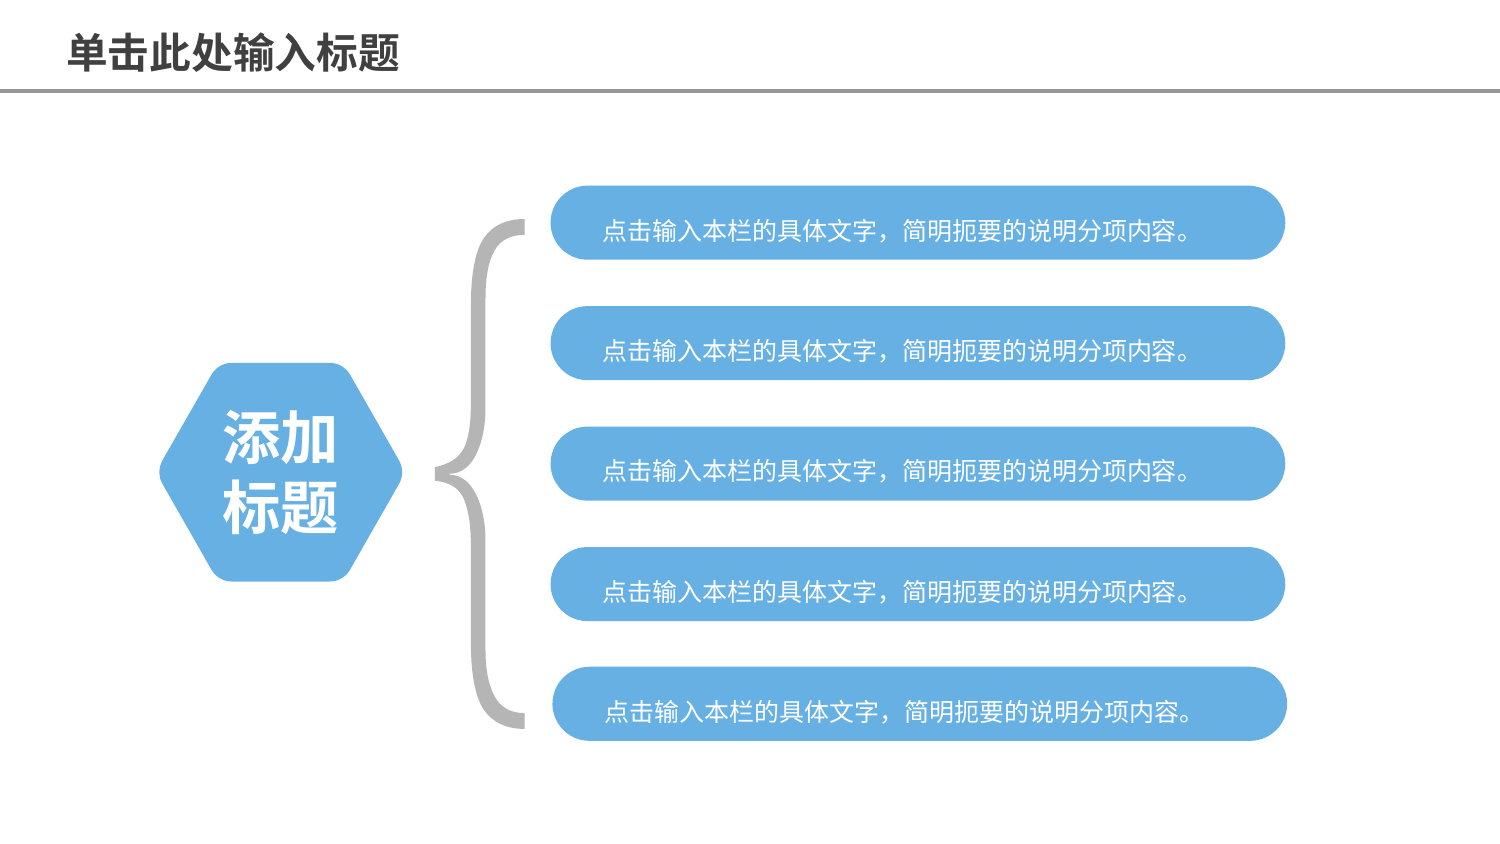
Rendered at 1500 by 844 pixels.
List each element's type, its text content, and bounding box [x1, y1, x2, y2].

text_box 单击此处输入标题 [51, 9, 443, 85]
text_box [548, 544, 1288, 624]
text_box [159, 362, 403, 582]
text_box 点击输入本栏的具体文字，简明扼要的说明分项内容。 [602, 329, 1220, 366]
text_box 添加标题 [206, 401, 356, 542]
text_box 点击输入本栏的具体文字，简明扼要的说明分项内容。 [602, 449, 1220, 486]
text_box [548, 183, 1288, 262]
text_box 点击输入本栏的具体文字，简明扼要的说明分项内容。 [604, 690, 1222, 726]
text_box 点击输入本栏的具体文字，简明扼要的说明分项内容。 [602, 570, 1220, 607]
text_box 点击输入本栏的具体文字，简明扼要的说明分项内容。 [602, 209, 1220, 246]
text_box [548, 424, 1288, 503]
text_box [550, 664, 1290, 743]
text_box [548, 303, 1288, 383]
text_box [434, 219, 525, 729]
